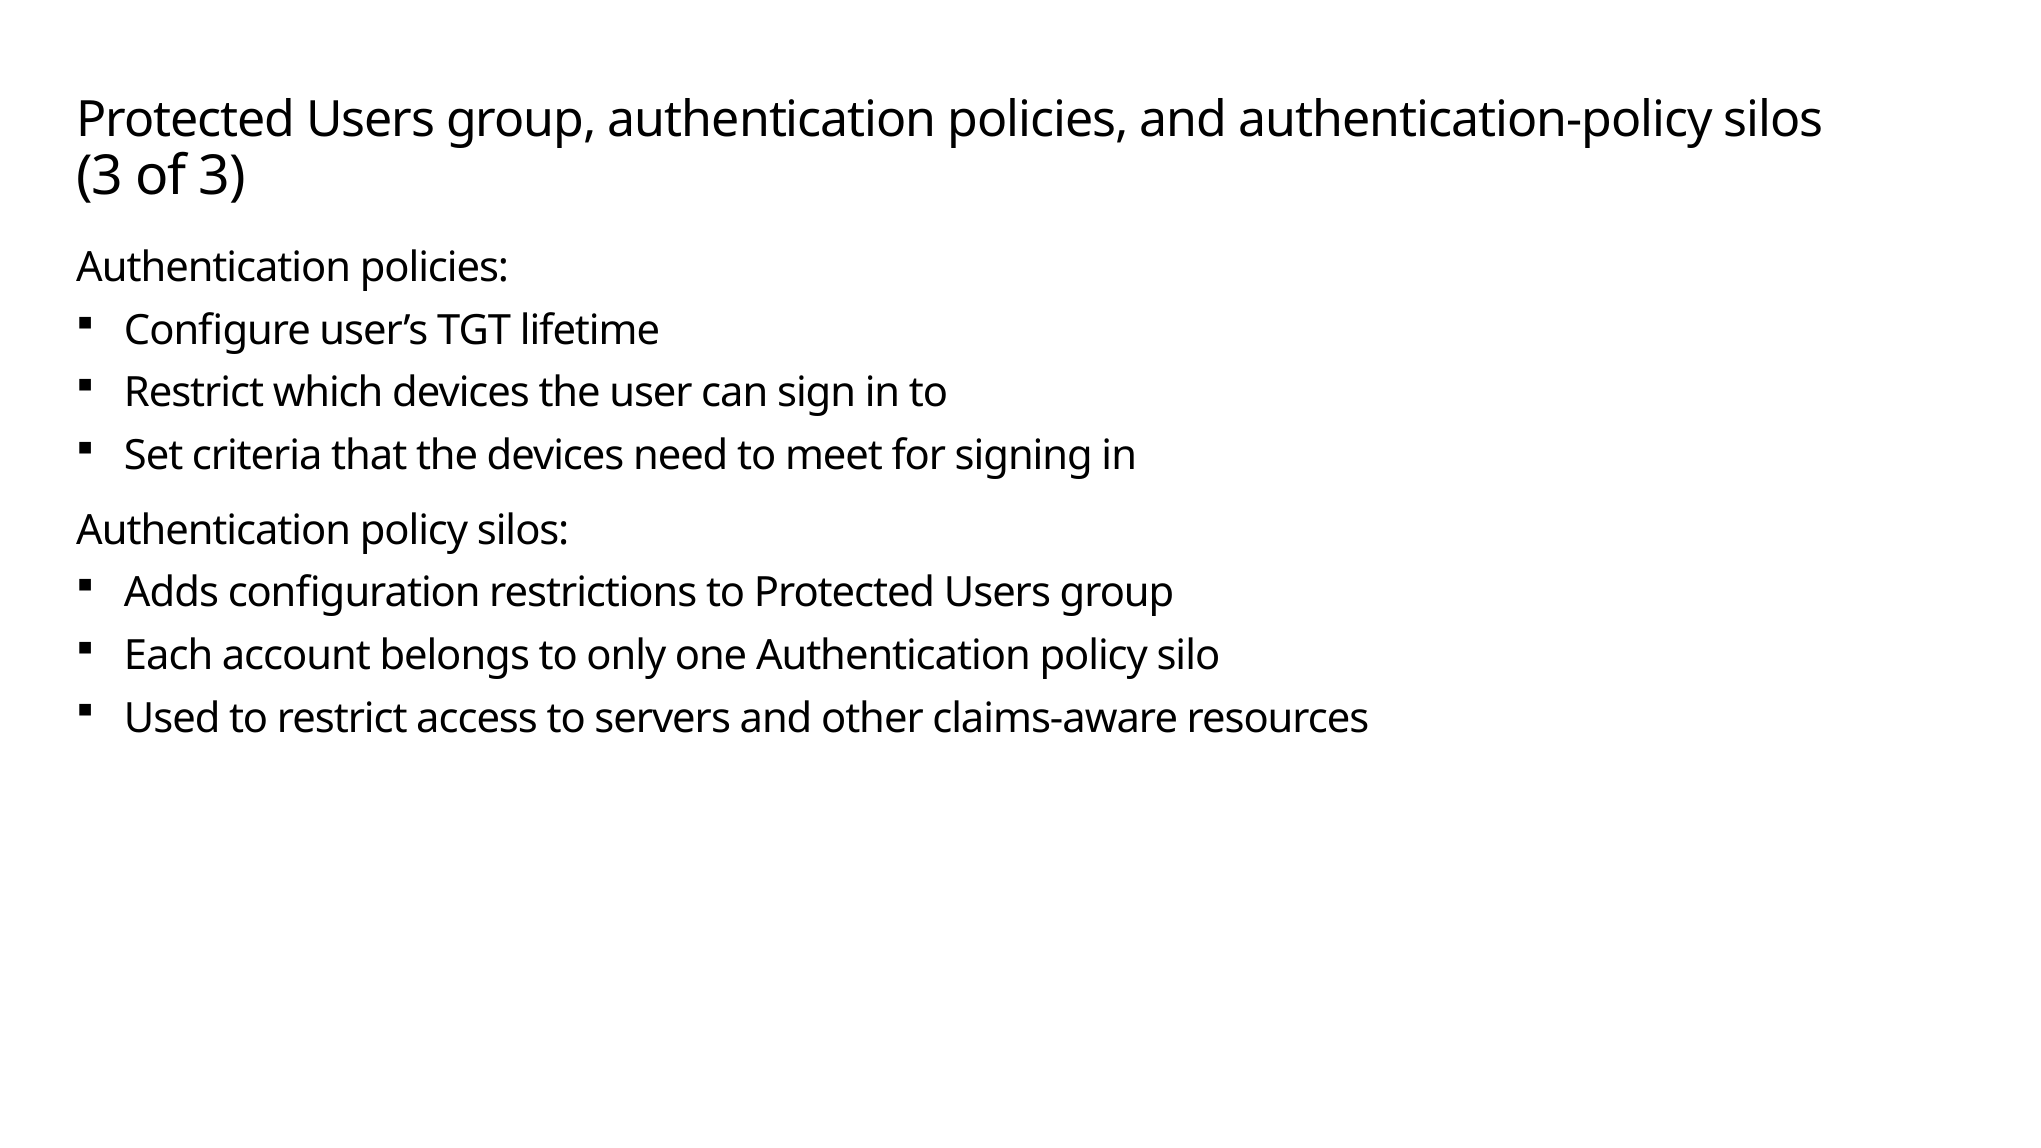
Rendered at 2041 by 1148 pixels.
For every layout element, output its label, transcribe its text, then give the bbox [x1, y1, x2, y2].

list Authentication policies: Configure user’s TGT lifetime Restrict which devices the user can sign in to Set criteria that the devices need to meet for signing in Authentication policy silos: Adds configuration restrictions to Protected Users group Each account belongs to only one Authentication policy silo Used to restrict access to servers and other claims-aware resources [76, 240, 1970, 1074]
title Protected Users group, authentication policies, and authentication-policy silos (3 of 3) [76, 93, 1968, 161]
